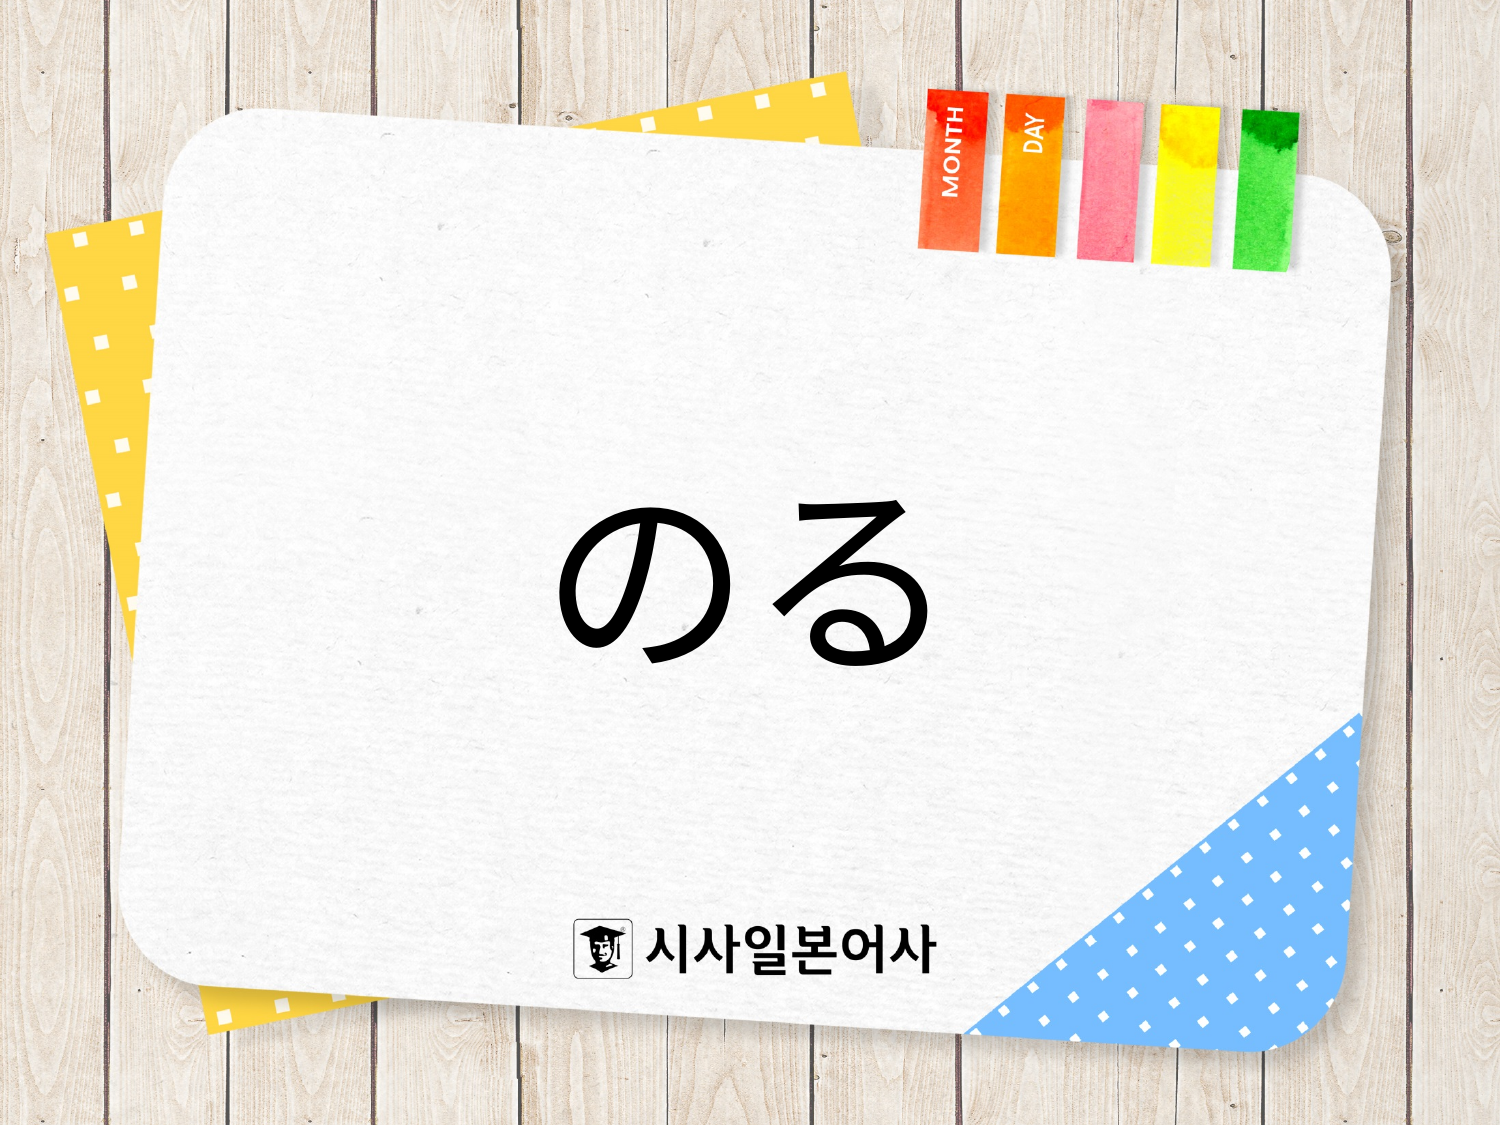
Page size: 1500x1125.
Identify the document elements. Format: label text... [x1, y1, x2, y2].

picture [0, 0, 1500, 1125]
title のる [75, 338, 1425, 811]
